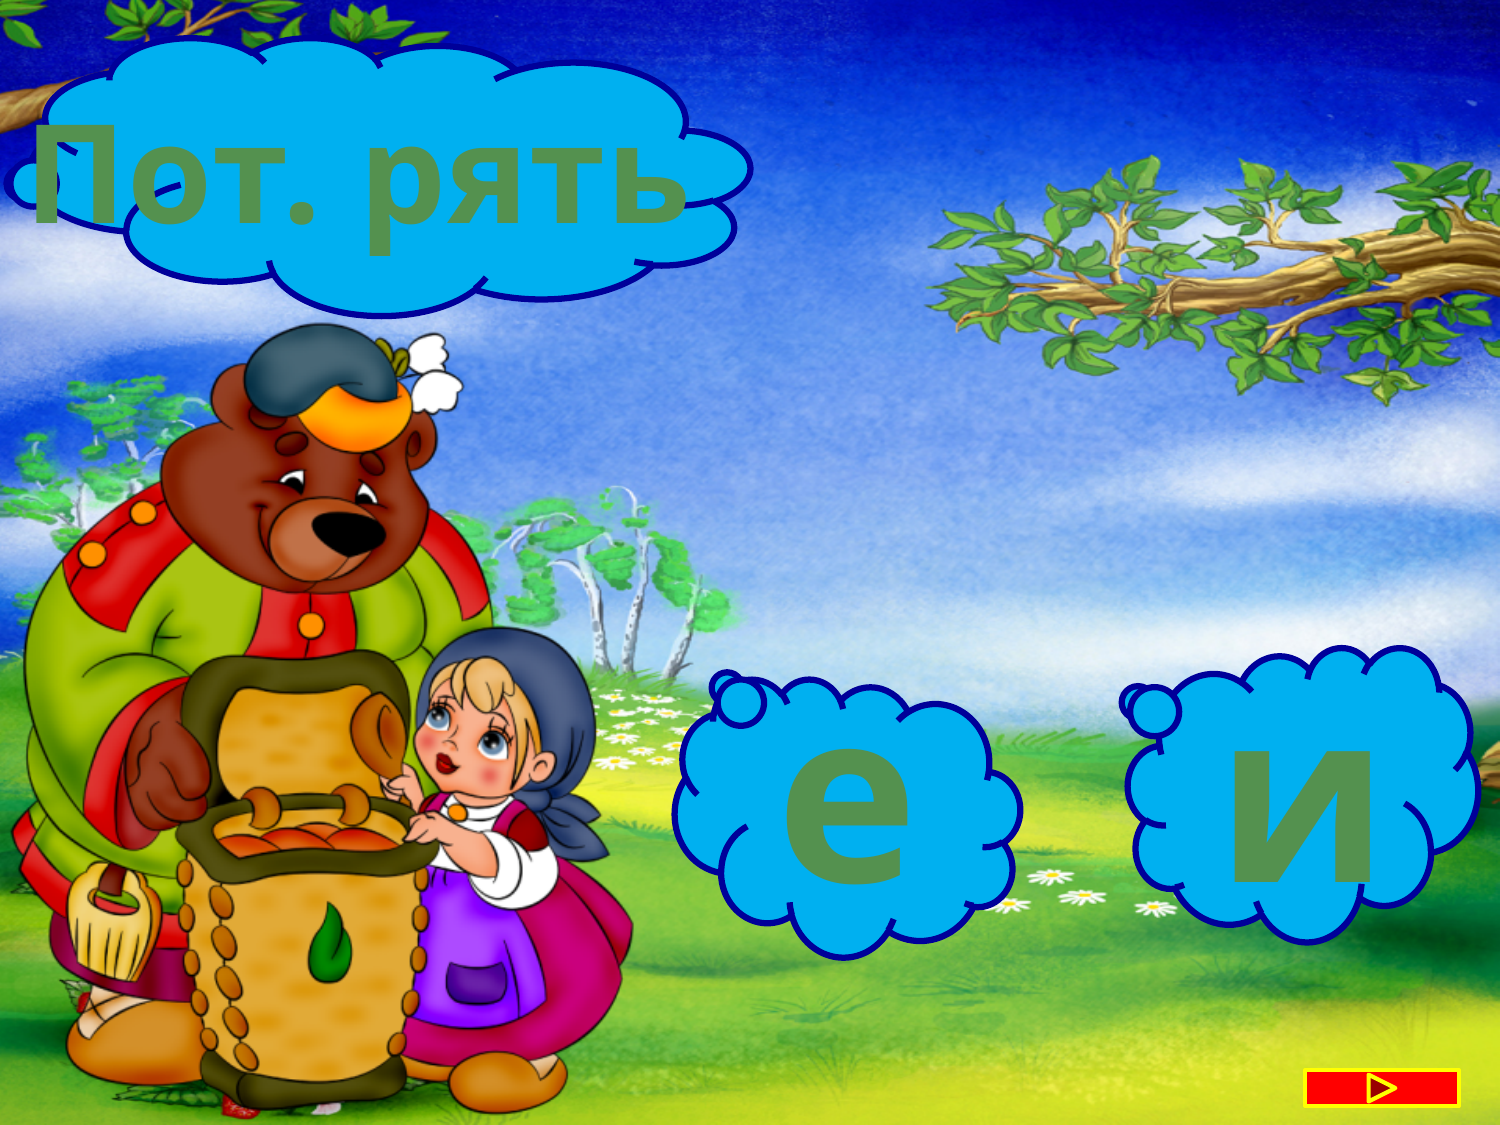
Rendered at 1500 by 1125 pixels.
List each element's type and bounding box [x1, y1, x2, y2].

picture [0, 0, 1500, 1125]
text_box [674, 635, 1021, 958]
text_box [1127, 635, 1479, 942]
